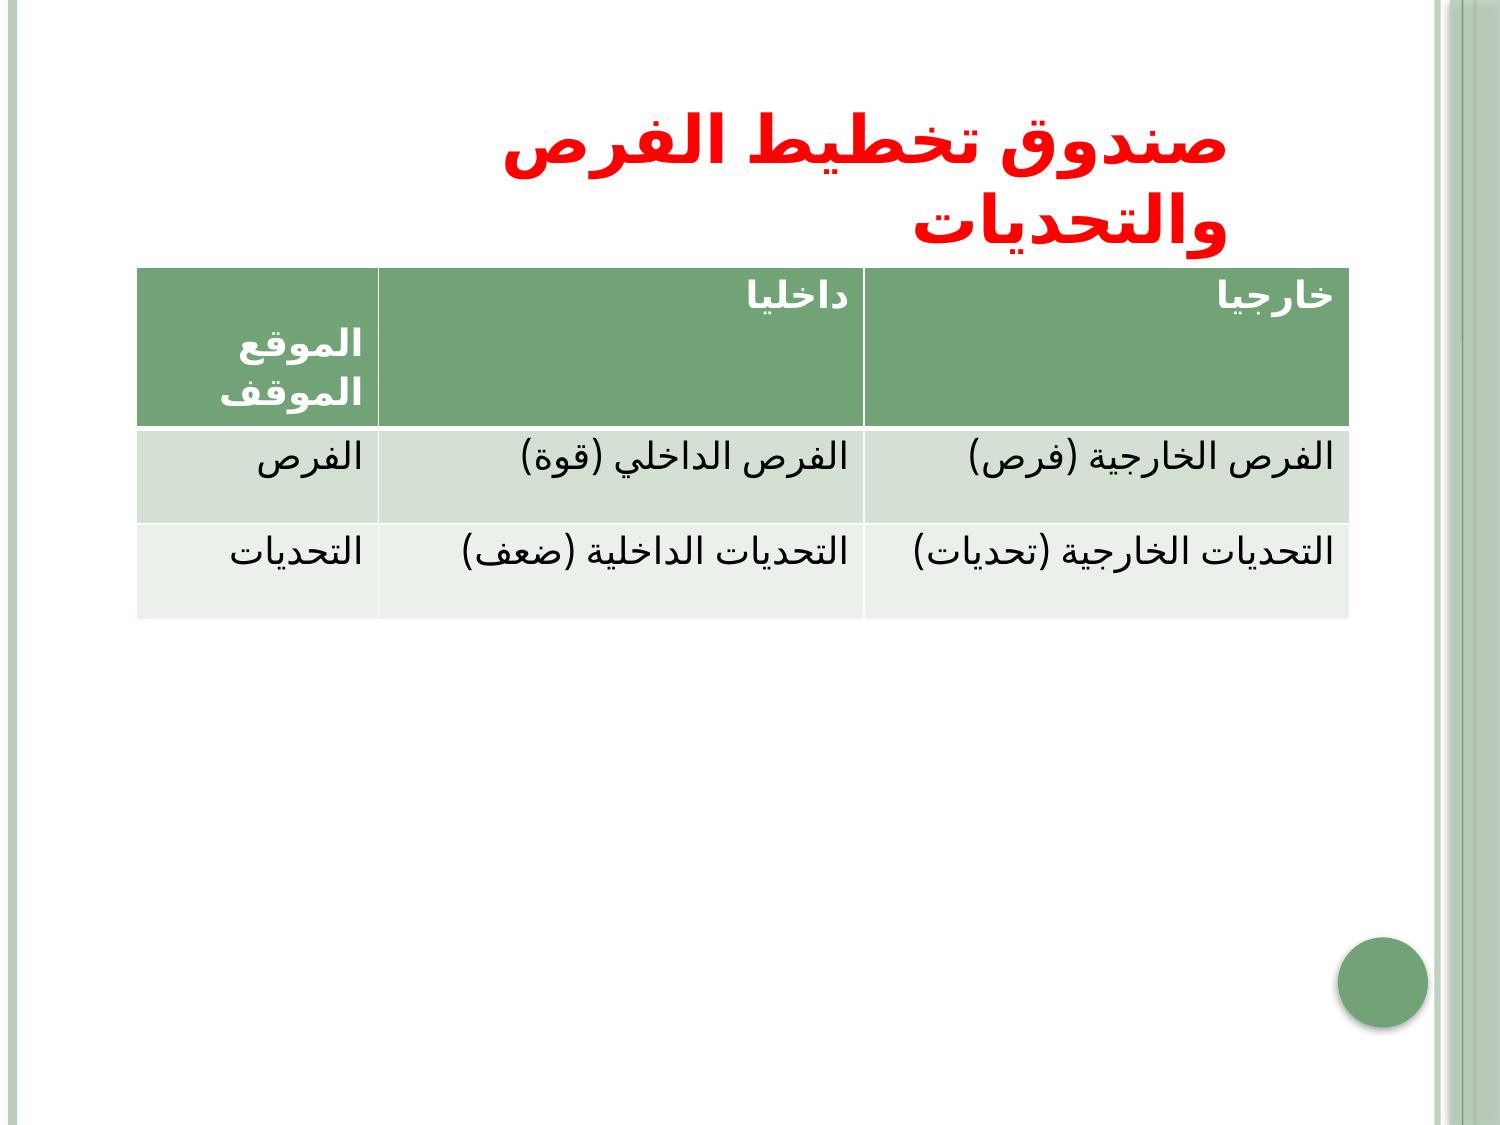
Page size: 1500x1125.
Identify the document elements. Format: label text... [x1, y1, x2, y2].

table_cell الفرص الداخلي (قوة) [379, 431, 863, 523]
text_box صندوق تخطيط الفرص والتحديات [371, 89, 1247, 265]
table_cell التحديات الخارجية (تحديات) [865, 525, 1349, 619]
table_header داخليا [379, 268, 863, 426]
table_cell الفرص الخارجية (فرص) [865, 431, 1349, 523]
table_header الموقع الموقف [137, 268, 378, 426]
table_header خارجيا [865, 268, 1349, 426]
table_cell التحديات الداخلية (ضعف) [379, 525, 863, 619]
table_cell التحديات [137, 525, 378, 619]
table_cell الفرص [137, 431, 378, 523]
